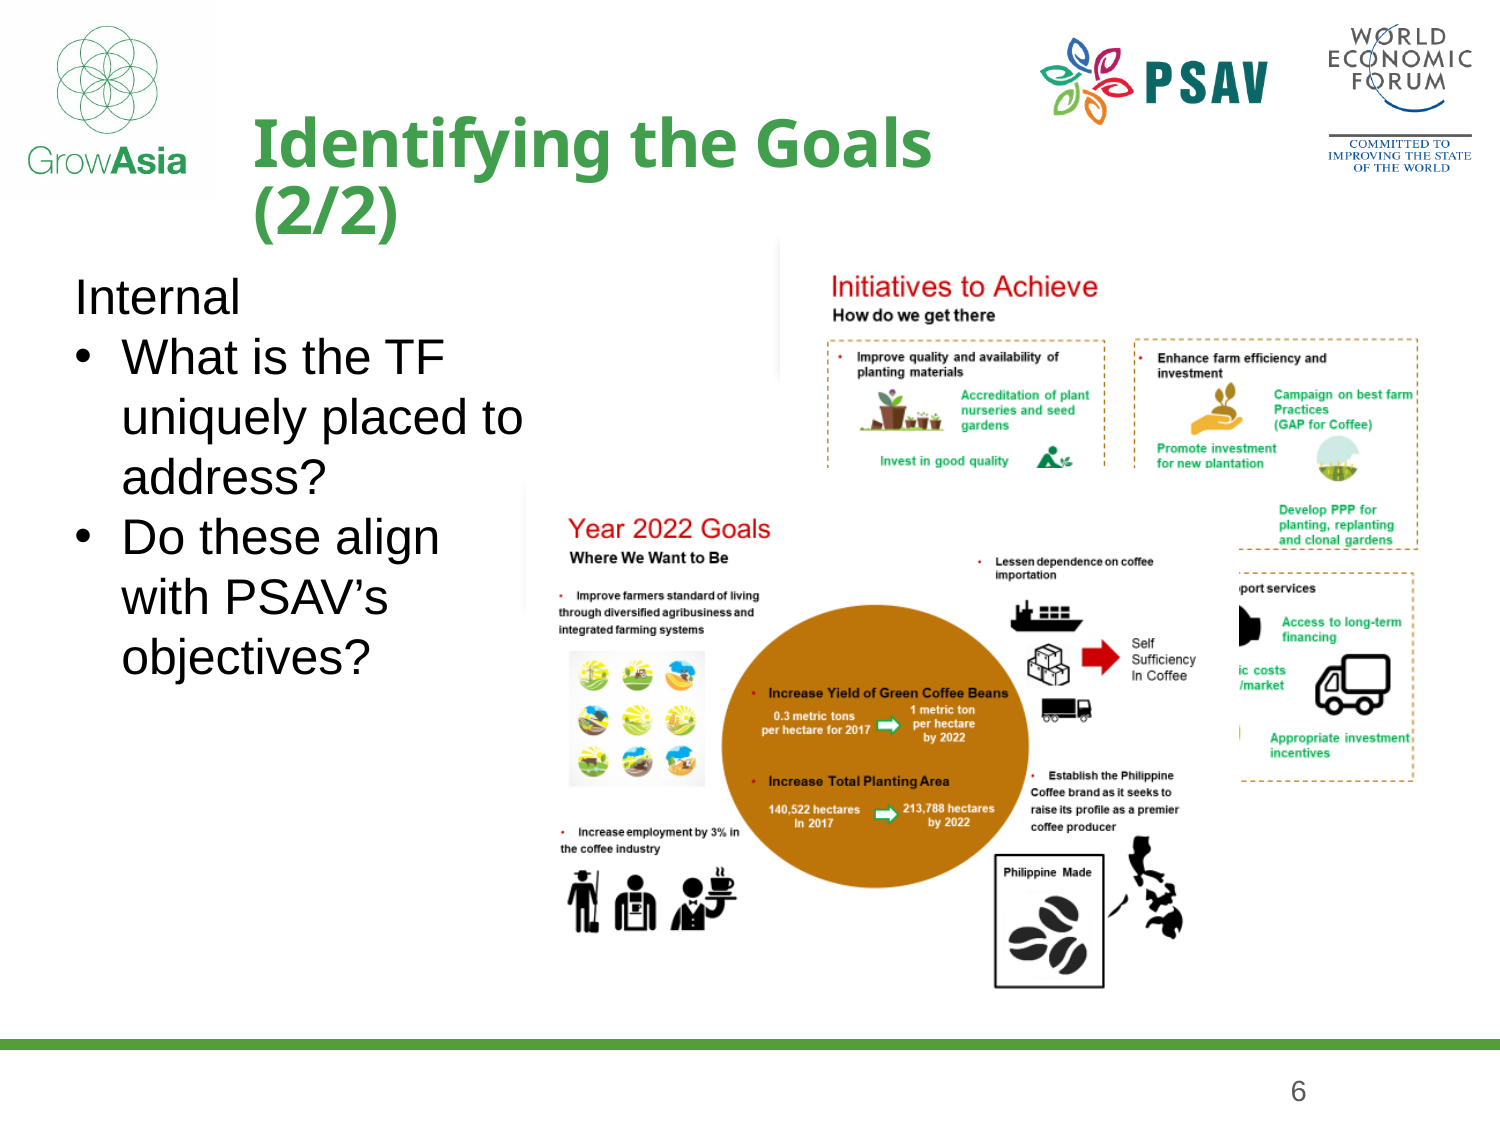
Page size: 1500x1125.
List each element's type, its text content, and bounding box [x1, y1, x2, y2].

text_box Internal What is the TF uniquely placed to address? Do these align with PSAV’s objectives? [59, 257, 547, 693]
picture [1031, 37, 1287, 129]
picture [0, 0, 214, 200]
text_box [127, 256, 777, 315]
picture [546, 243, 1441, 998]
picture [1326, 22, 1474, 173]
slide_number 6 [1218, 1059, 1380, 1120]
title Identifying the Goals (2/2) [239, 105, 1036, 184]
